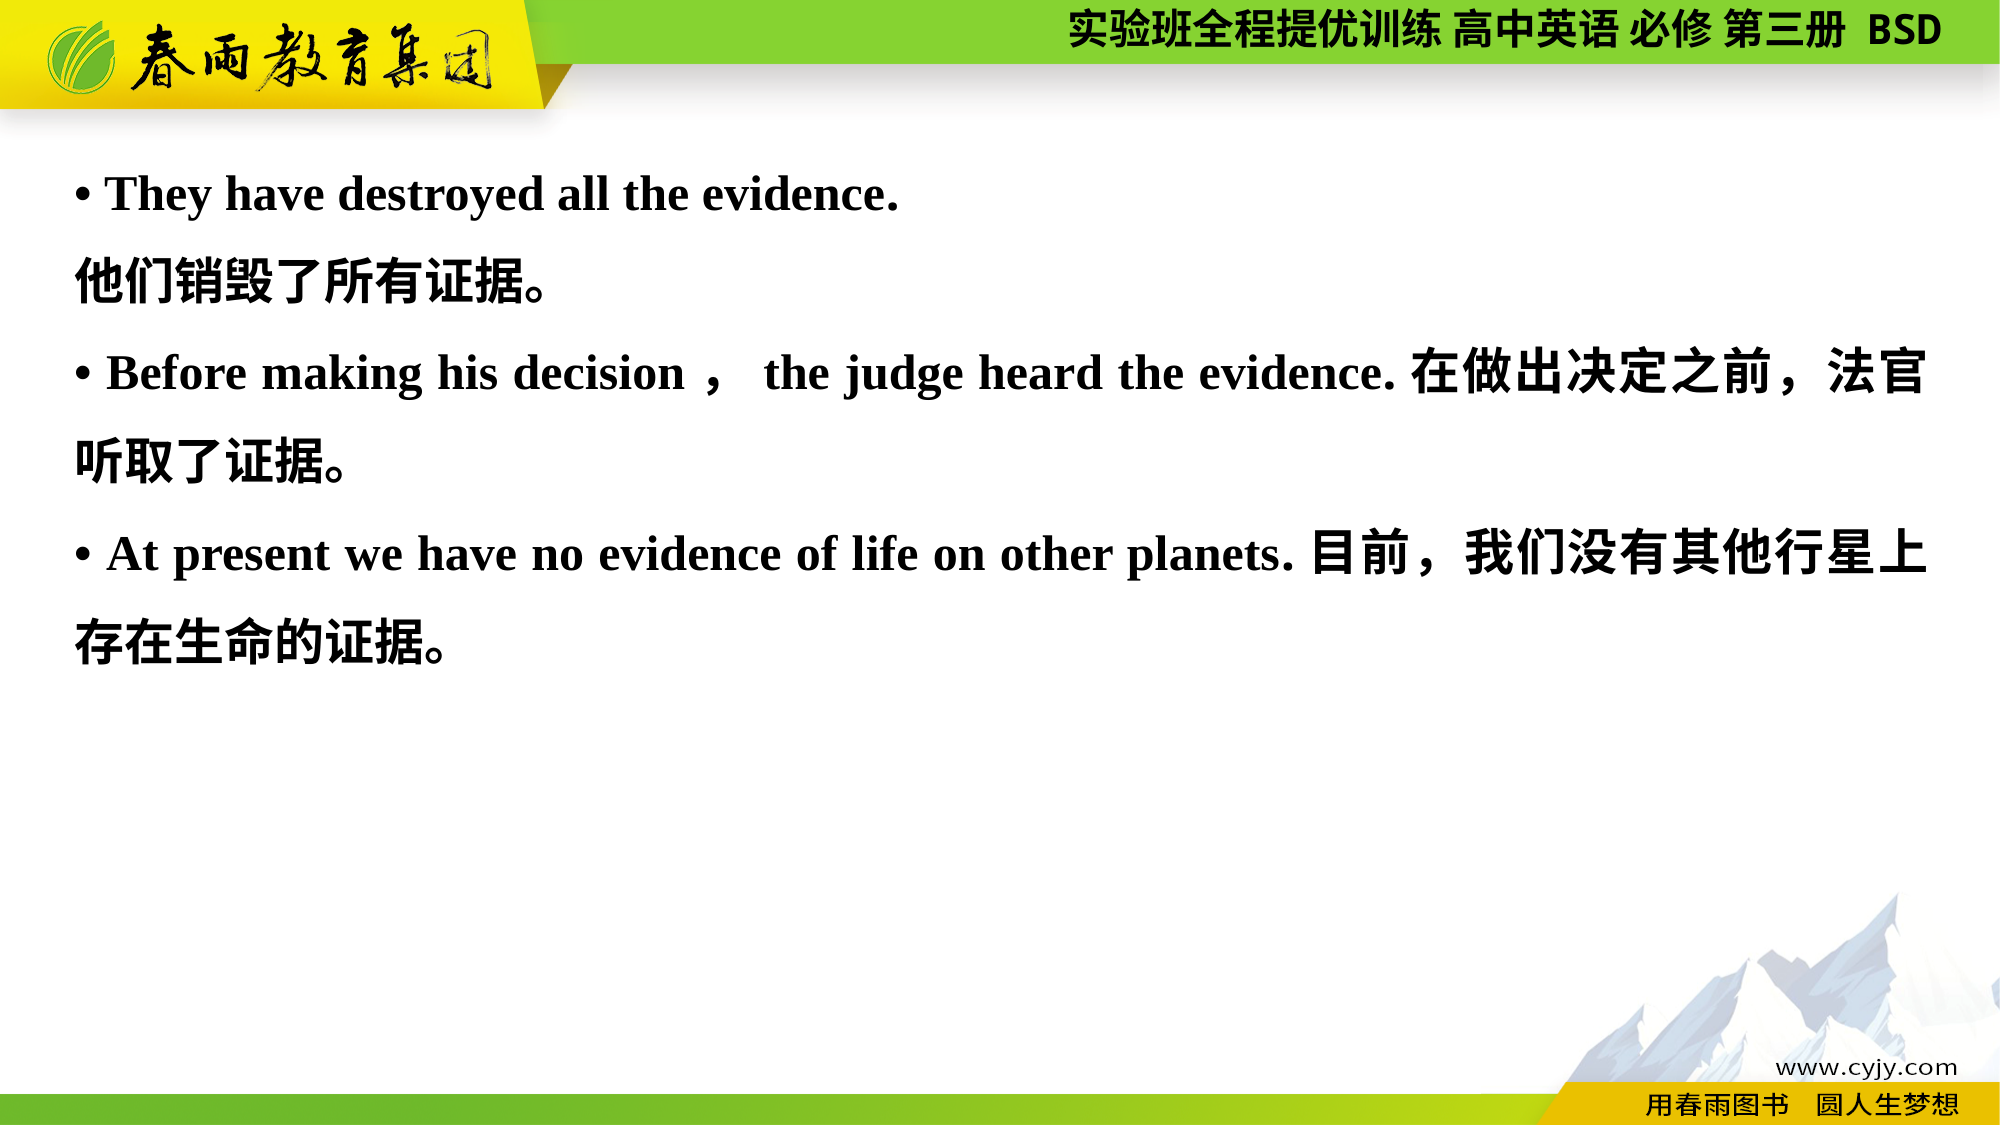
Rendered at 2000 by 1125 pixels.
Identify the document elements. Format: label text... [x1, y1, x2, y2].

picture [0, 0, 2000, 1125]
list • They have destroyed all the evidence. 他们销毁了所有证据。 • Before making his decision，the judge heard the evidence.在做出决定之前，法官听取了证据。 • At present we have no evidence of life on other planets.目前，我们没有其他行星上存在生命的证据。 [59, 122, 1944, 672]
